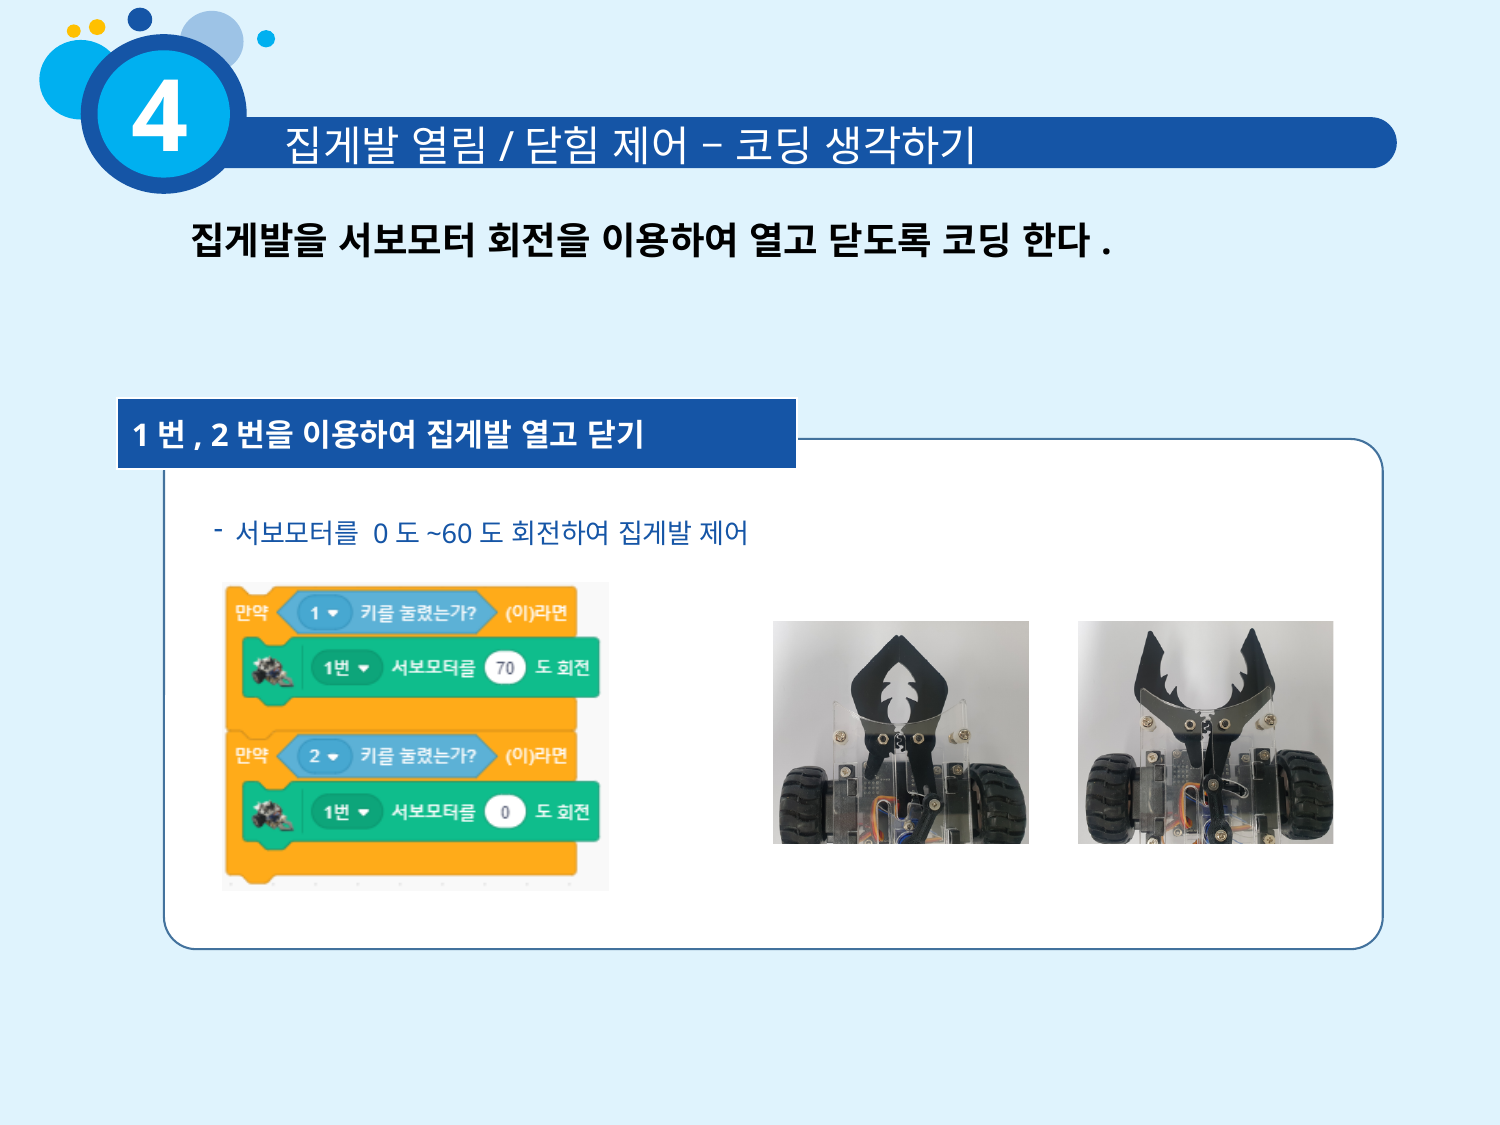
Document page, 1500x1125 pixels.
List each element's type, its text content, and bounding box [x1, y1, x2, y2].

text_box 집게발을 서보모터 회전을 이용하여 열고 닫도록 코딩 한다. [175, 187, 1313, 270]
text_box 1번, 2번을 이용하여 집게발 열고 닫기 [116, 397, 798, 470]
text_box 4 [117, 75, 271, 179]
text_box 서보모터를 0도~60도 회전하여 집게발 제어 [199, 492, 961, 557]
text_box [162, 437, 1384, 951]
picture [222, 582, 609, 891]
text_box [0, 0, 1500, 75]
picture [761, 620, 1043, 844]
picture [1078, 620, 1334, 844]
text_box 집게발 열림/닫힘 제어 – 코딩 생각하기 [269, 103, 1032, 187]
